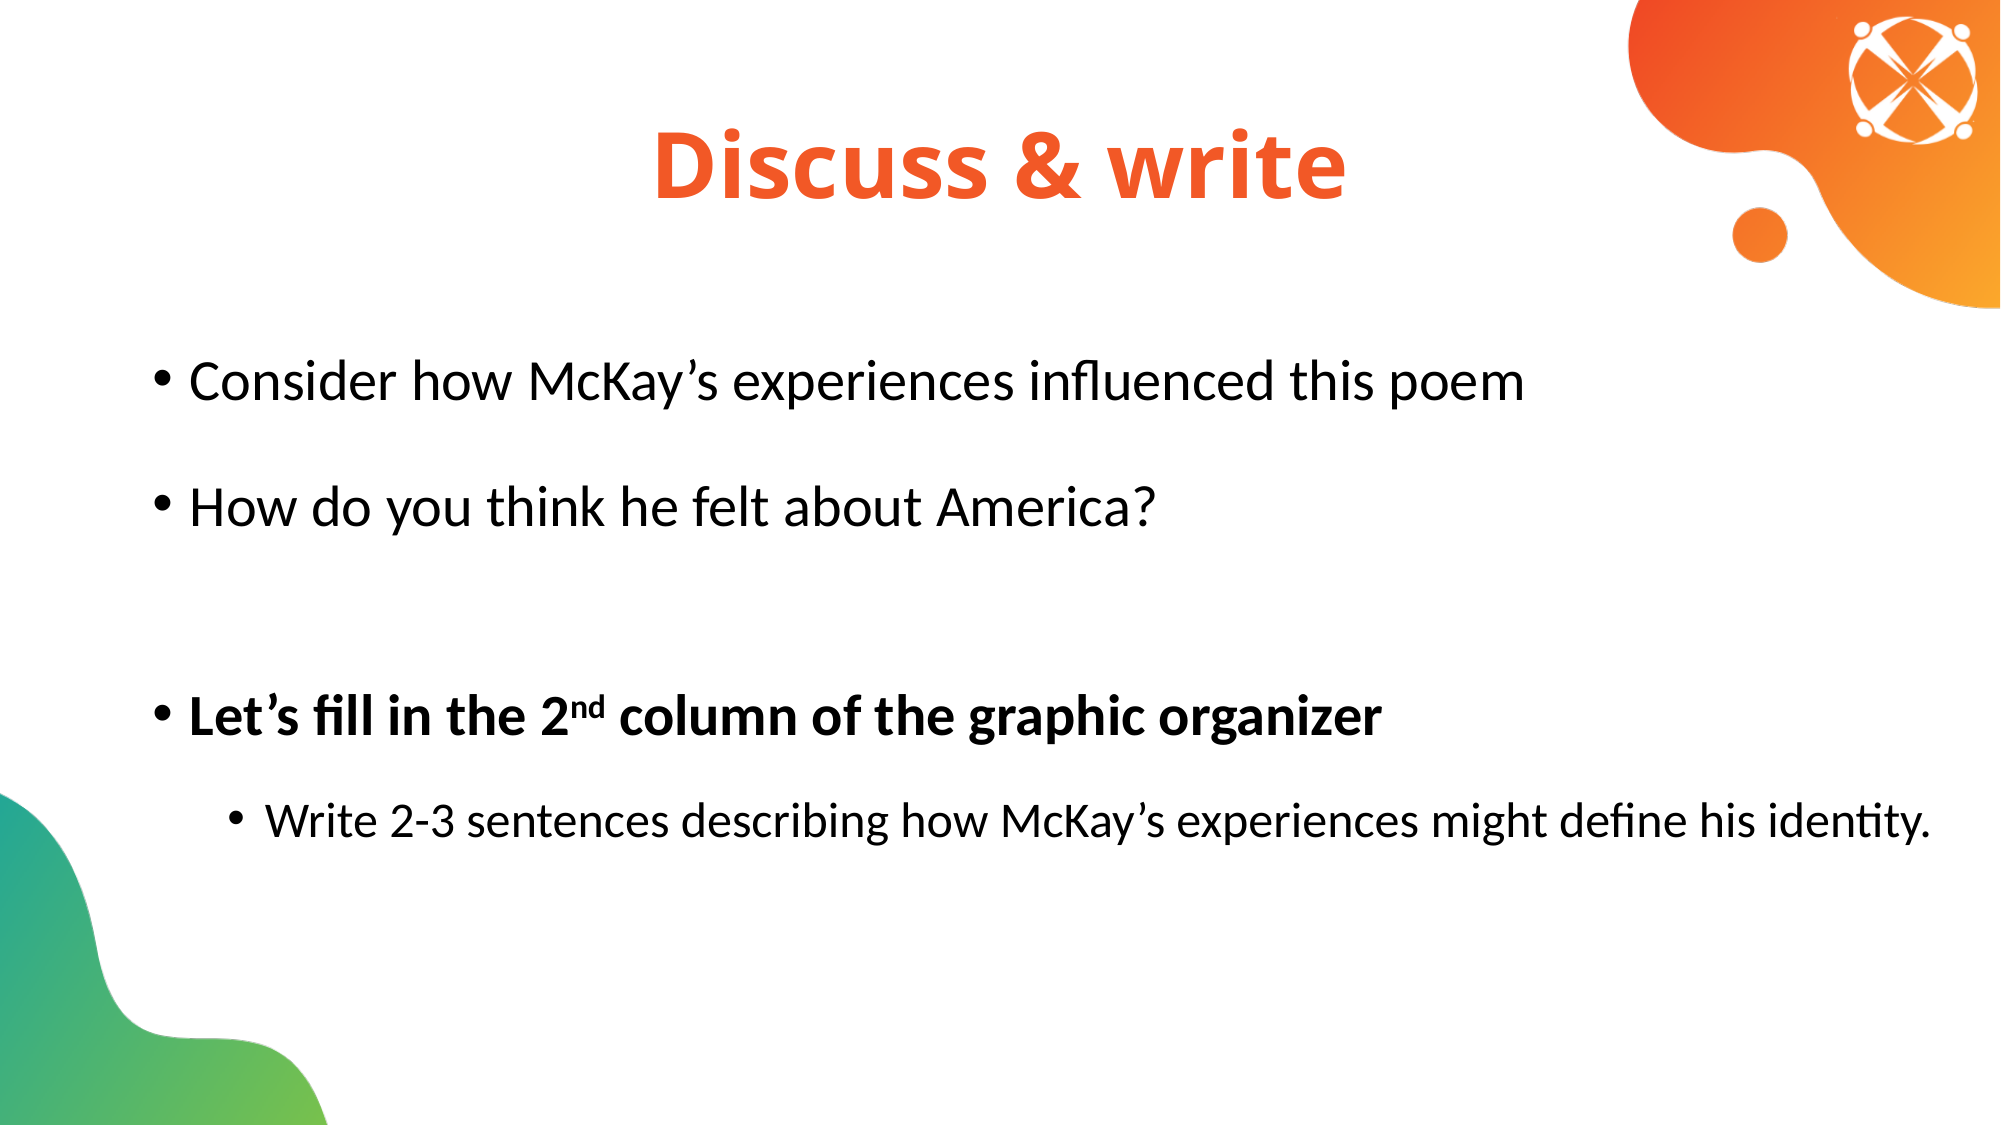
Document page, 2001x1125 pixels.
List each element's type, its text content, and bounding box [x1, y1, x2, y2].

picture [0, 0, 2001, 1125]
title Discuss & write [137, 59, 1863, 278]
list Consider how McKay’s experiences influenced this poem How do you think he felt about America? Let’s fill in the 2nd column of the graphic organizer Write 2-3 sentences describing how McKay’s experiences might define his identity. [137, 299, 1964, 1014]
